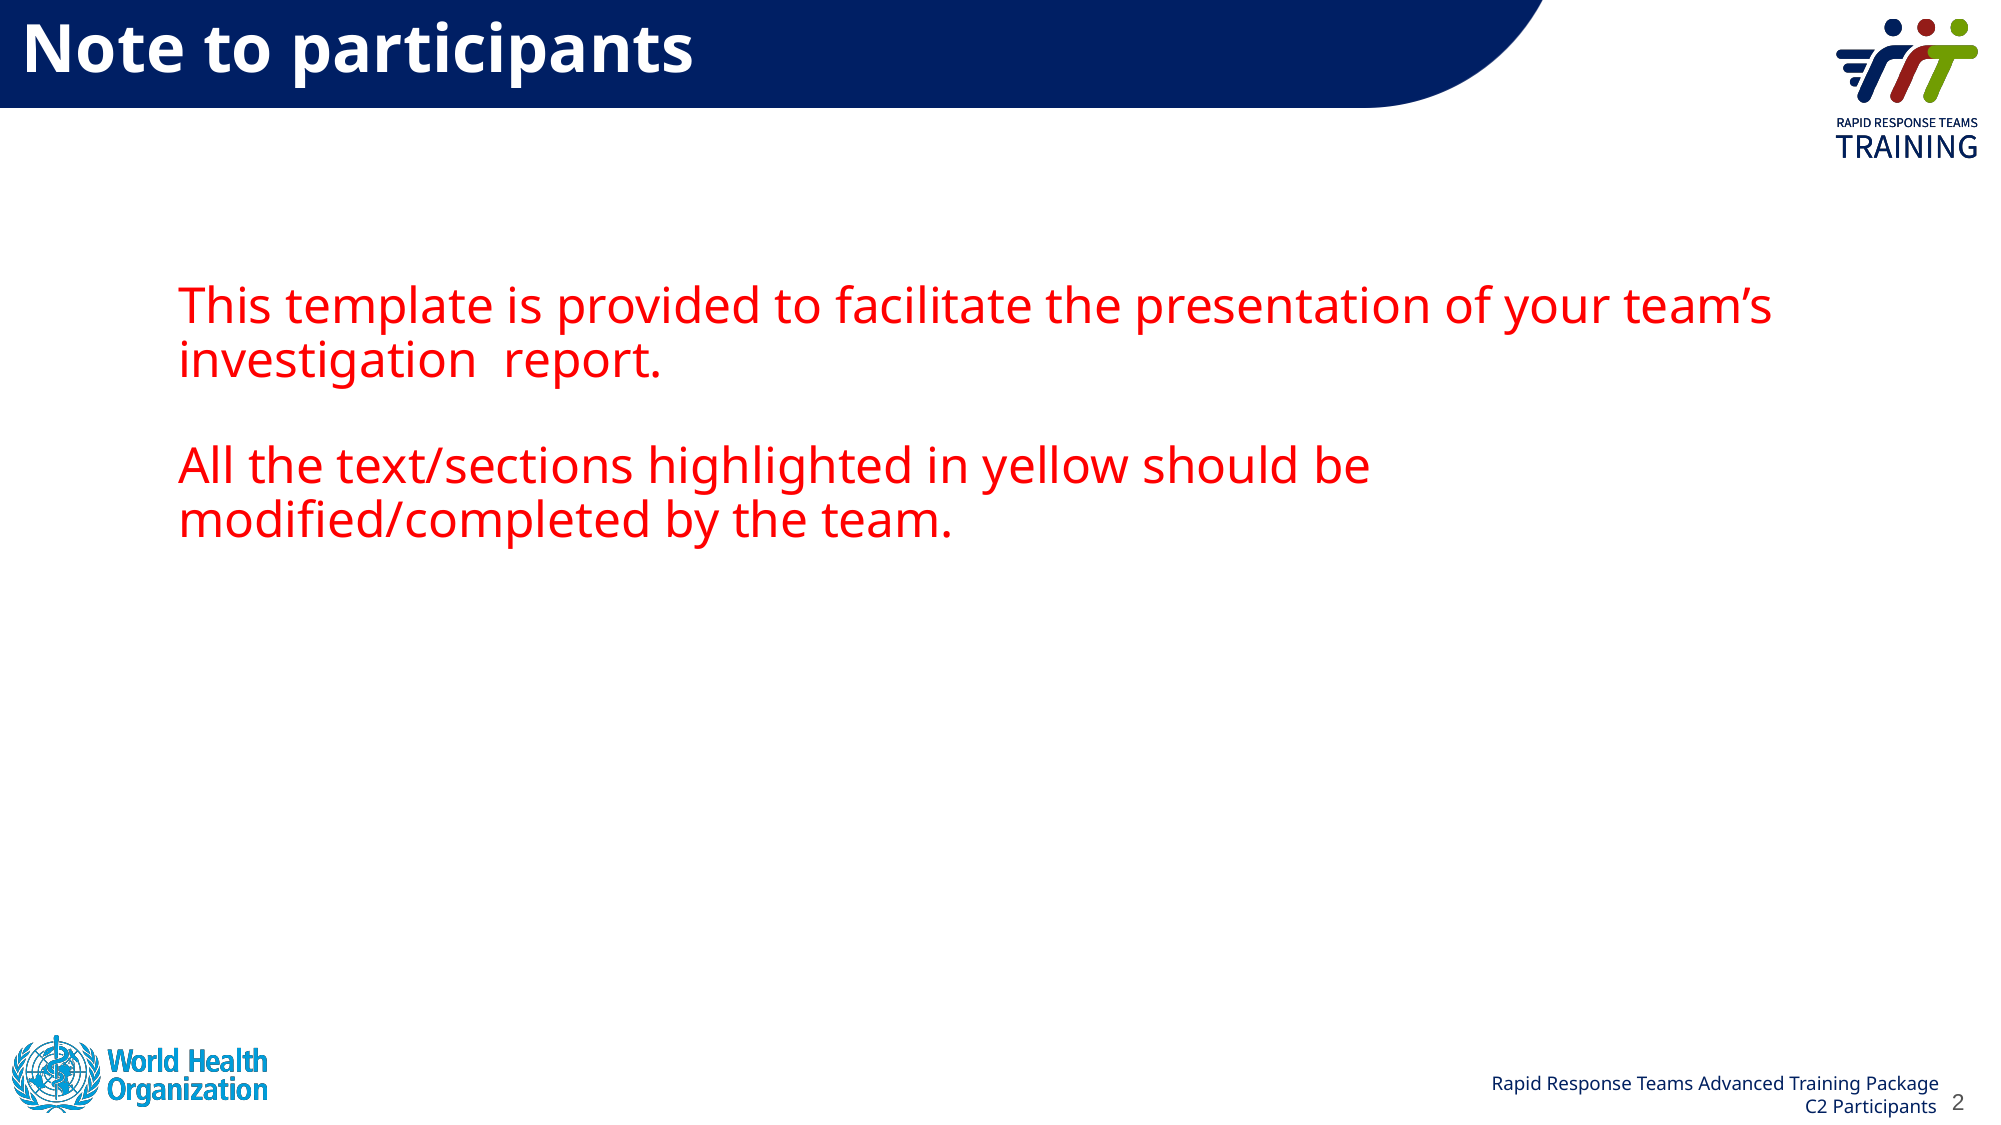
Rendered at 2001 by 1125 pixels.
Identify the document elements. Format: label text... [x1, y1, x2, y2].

picture [34, 1054, 43, 1078]
picture [59, 1035, 267, 1113]
title Note to participants [13, 0, 1663, 105]
picture [0, 0, 1566, 108]
picture [24, 1054, 36, 1087]
picture [36, 1088, 78, 1105]
list This template is provided to facilitate the presentation of your team’s investigation report. All the text/sections highlighted in yellow should be modified/completed by the team. [170, 273, 1833, 948]
picture [40, 1062, 47, 1070]
picture [12, 1035, 54, 1068]
picture [1835, 19, 1978, 167]
picture [12, 1083, 48, 1113]
picture [30, 1083, 37, 1091]
picture [50, 1108, 62, 1113]
picture [22, 1062, 26, 1077]
picture [71, 1053, 90, 1091]
picture [46, 1056, 54, 1062]
